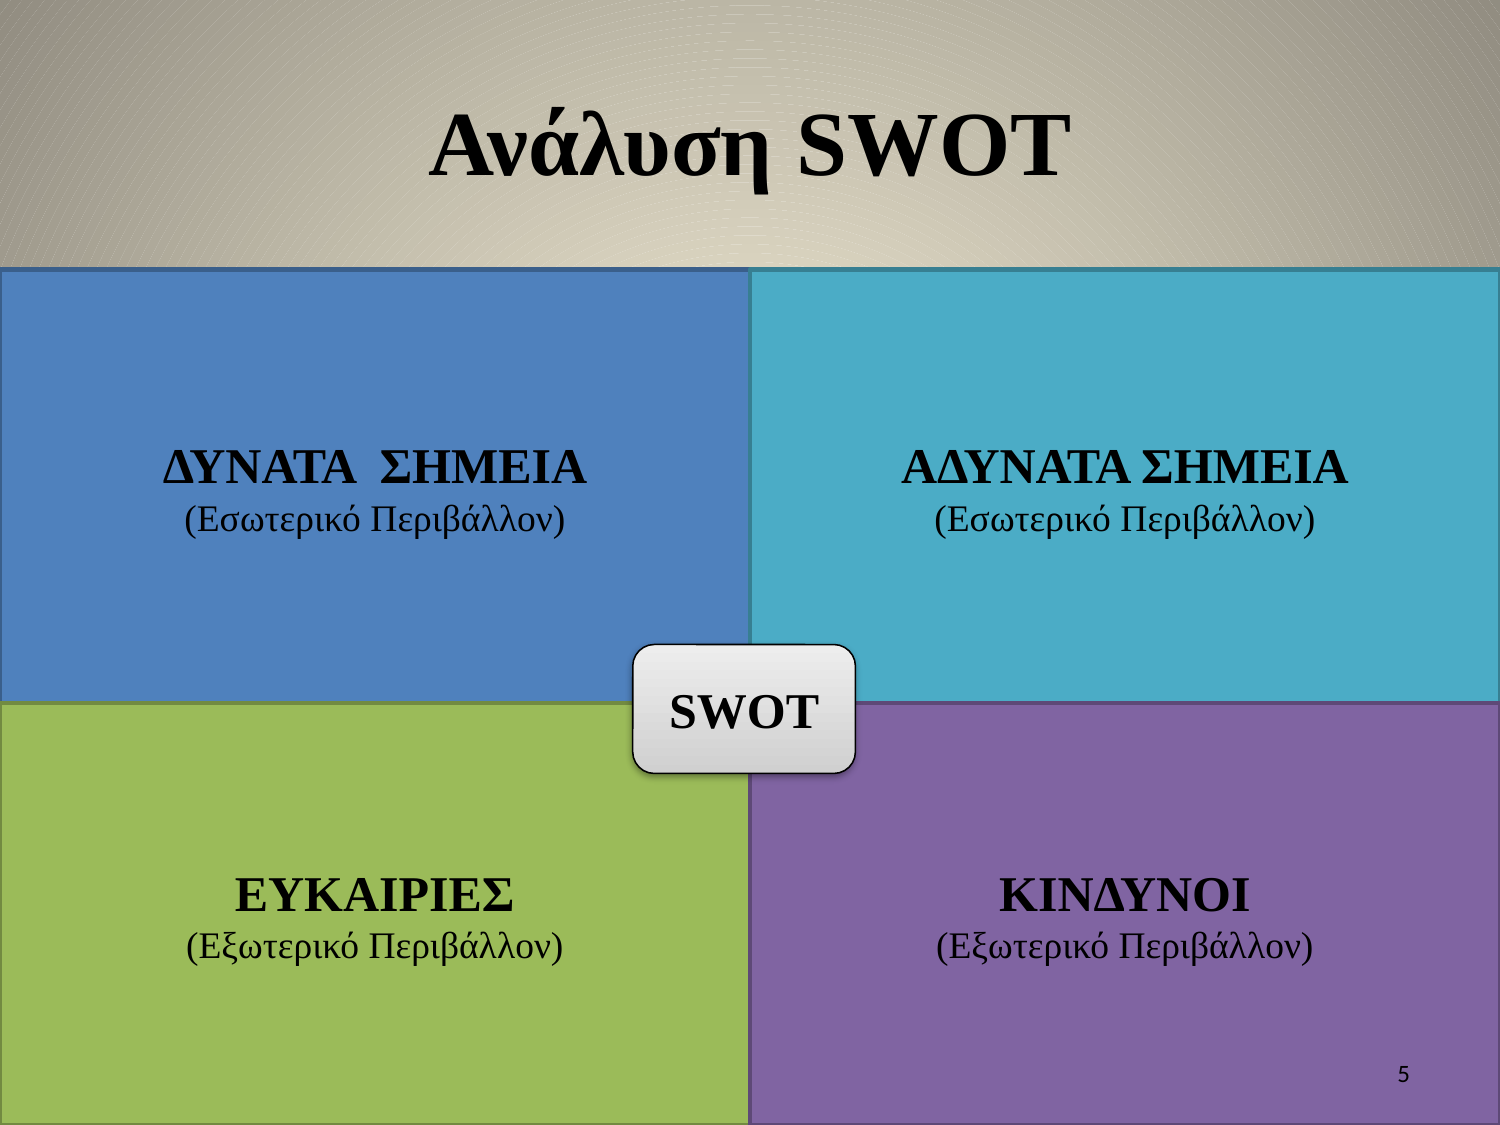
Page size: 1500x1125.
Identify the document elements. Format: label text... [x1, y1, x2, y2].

text_box SWOT [631, 643, 857, 775]
text_box ΚΙΝΔΥΝΟΙ (Εξωτερικό Περιβάλλον) [748, 701, 1500, 1125]
text_box ΔΥΝΑΤΑ ΣΗΜΕΙΑ (Εσωτερικό Περιβάλλον) [0, 267, 748, 701]
text_box ΑΔΥΝΑΤΑ ΣΗΜΕΙΑ (Εσωτερικό Περιβάλλον) [748, 267, 1500, 701]
text_box ΕΥΚΑΙΡΙΕΣ (Εξωτερικό Περιβάλλον) [0, 701, 748, 1125]
slide_number 5 [1074, 1042, 1425, 1103]
title Ανάλυση SWOT [75, 45, 1425, 233]
